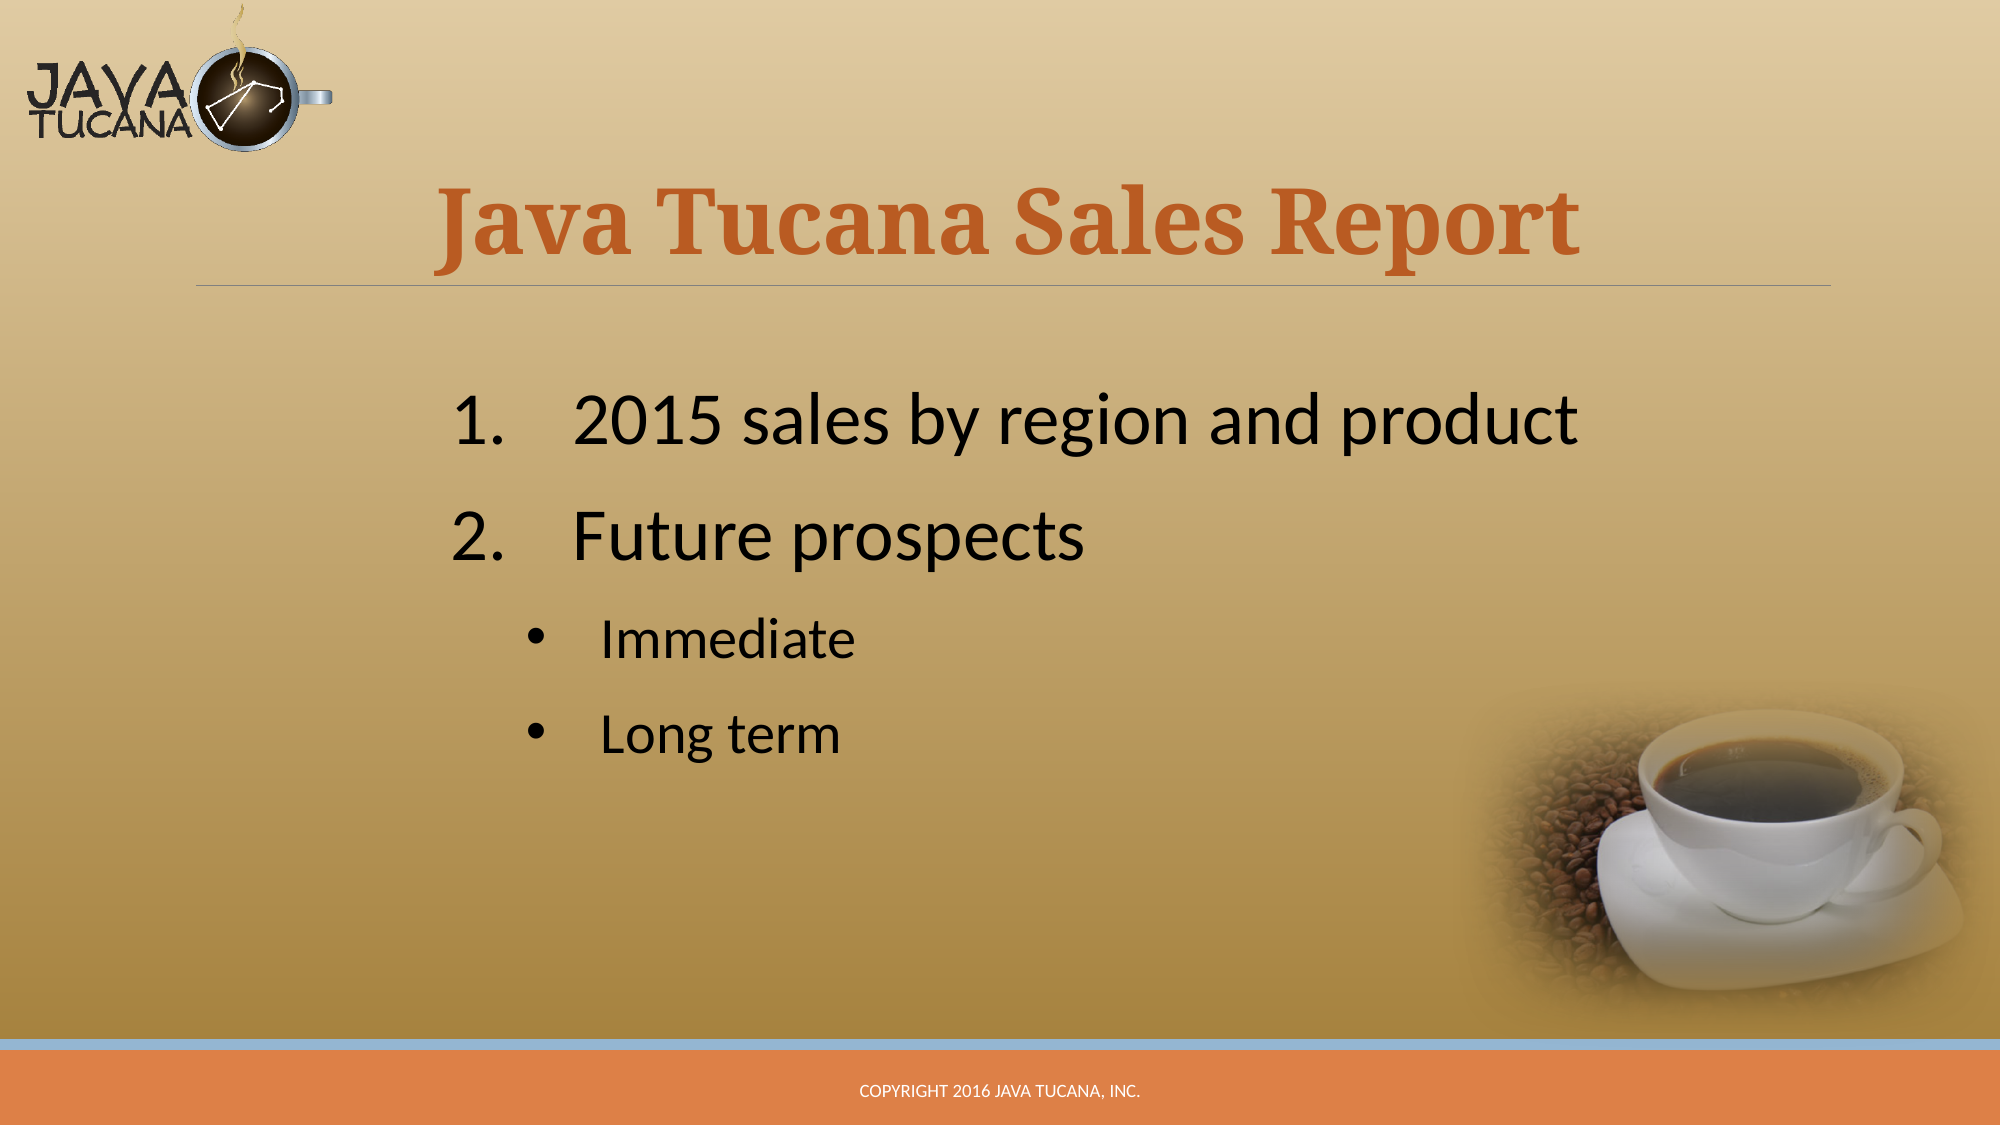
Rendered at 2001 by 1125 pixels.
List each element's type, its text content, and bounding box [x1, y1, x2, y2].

text_box 2015 sales by region and product Future prospects Immediate Long term [436, 362, 1668, 773]
picture [13, 0, 341, 159]
footer Copyright 2016 Java Tucana, Inc. [604, 1059, 1396, 1120]
title Java Tucana Sales Report [184, 42, 1835, 281]
picture [1591, 806, 1863, 915]
